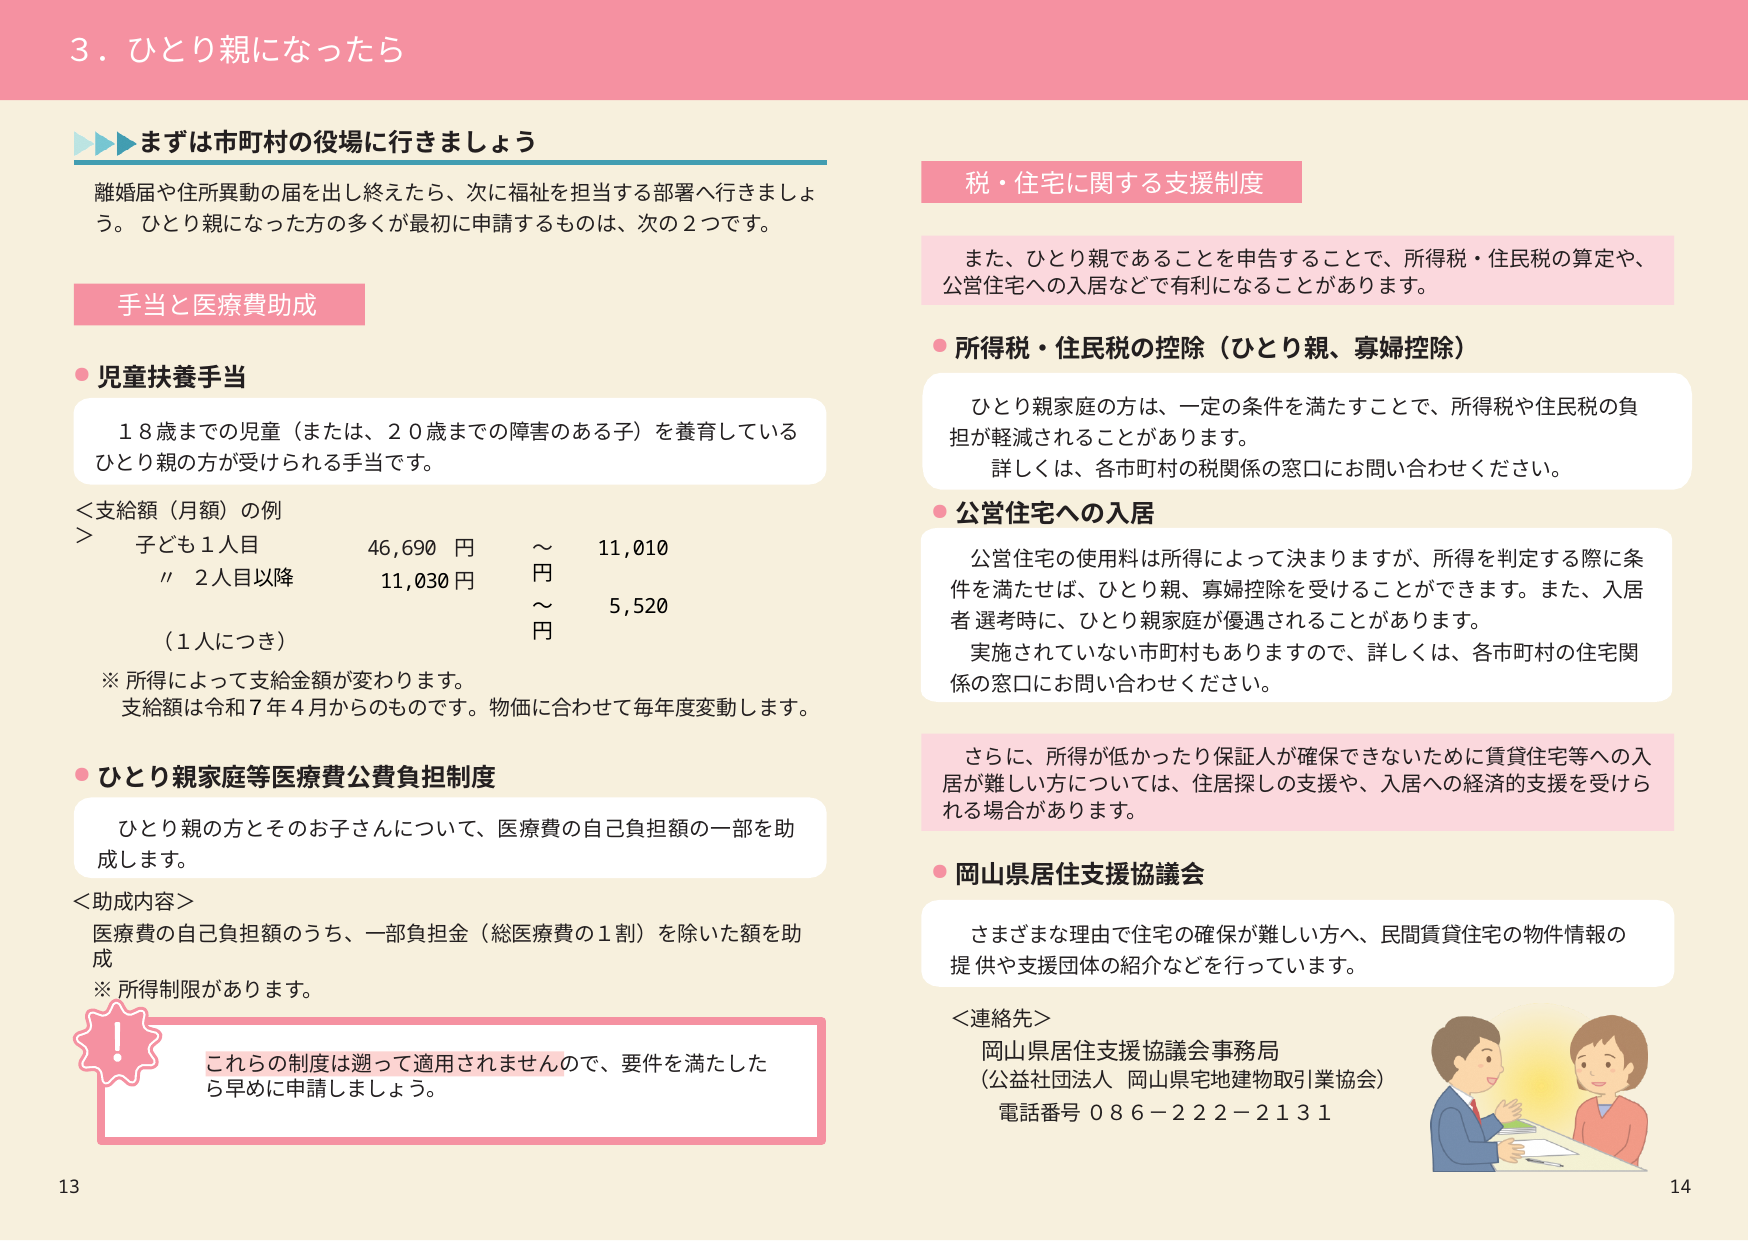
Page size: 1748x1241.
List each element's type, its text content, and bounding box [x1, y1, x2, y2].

text_box [75, 797, 827, 879]
text_box 子ども１人目 〃 ２人目以降 [93, 520, 349, 623]
text_box 公営住宅の使用料は所得によって決まりますが、所得を判定する際に条 件を満たせば、ひとり親、寡婦控除を受けることができます。また、入居者 選考時に、ひとり親家庭が優遇されることがあります。 実施されていない市町村もありますので、詳しくは、各市町村の住宅関 係の窓口にお問い合わせください。 [917, 520, 1646, 696]
text_box （１人につき） ※所得によって支給金額が変わります。 支給額は令和７年４月からのものです。物価に合わせて毎年度変動します。 [98, 611, 826, 720]
text_box 13 [55, 1174, 81, 1198]
text_box [73, 397, 827, 485]
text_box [96, 1016, 826, 1146]
text_box 児童扶養手当 [70, 358, 250, 391]
text_box ひとり親家庭の方は、一定の条件を満たすことで、所得税や住民税の負 担が軽減されることがあります。 詳しくは、各市町村の税関係の窓口にお問い合わせください。 [916, 385, 1646, 481]
text_box １８歳までの児童（または、２０歳までの障害のある子）を養育している ひとり親の方が受けられる手当です。 [92, 410, 805, 475]
text_box ＜連絡先＞ 岡山県居住支援協議会事務局 （公益社団法人 岡山県宅地建物取引業協会） 電話番号 ０８６－２２２－２１３１ [947, 998, 1424, 1125]
text_box 14 [1667, 1174, 1693, 1198]
text_box [924, 372, 1693, 490]
text_box ３．ひとり親になったら [62, 28, 411, 68]
text_box ～ 11,010 円 ～ 5,520 円 [530, 524, 699, 611]
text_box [73, 131, 828, 165]
text_box 所得税・住民税の控除（ひとり親、寡婦控除） [913, 324, 1512, 370]
picture [1430, 1003, 1649, 1172]
text_box 手当と医療費助成 [73, 283, 365, 326]
text_box 離婚届や住所異動の届を出し終えたら、次に福祉を担当する部署へ行きましょう。 ひとり親になった方の多くが最初に申請するものは、次の２つです。 [92, 172, 828, 237]
text_box ひとり親家庭等医療費公費負担制度 [70, 758, 587, 791]
text_box まずは市町村の役場に行きましょう [136, 124, 541, 130]
text_box 46,690 円 11,030円 [348, 523, 478, 593]
text_box 税・住宅に関する支援制度 [921, 161, 1302, 203]
text_box ひとり親の方とそのお子さんについて、医療費の自己負担額の一部を助 成します。 [70, 806, 803, 872]
text_box さまざまな理由で住宅の確保が難しい方へ、民間賃貸住宅の物件情報の提 供や支援団体の紹介などを行っています。 [917, 912, 1646, 978]
text_box [923, 527, 1673, 703]
text_box また、ひとり親であることを申告することで、所得税・住民税の算定や、 公営住宅への入居などで有利になることがあります。 [921, 235, 1675, 305]
text_box 岡山県居住支援協議会 [913, 850, 1262, 896]
text_box ＜支給額（月額）の例＞ [72, 495, 288, 548]
text_box さらに、所得が低かったり保証人が確保できないために賃貸住宅等への入 居が難しい方については、住居探しの支援や、入居への経済的支援を受けら れる場合があります。 [921, 733, 1675, 831]
text_box [922, 899, 1675, 987]
text_box ＜助成内容＞ 医療費の自己負担額のうち、一部負担金（総医療費の１割）を除いた額を助成 ※所得制限があります。 [69, 880, 813, 1002]
text_box 公営住宅への入居 [913, 490, 1209, 535]
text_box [72, 998, 163, 1088]
